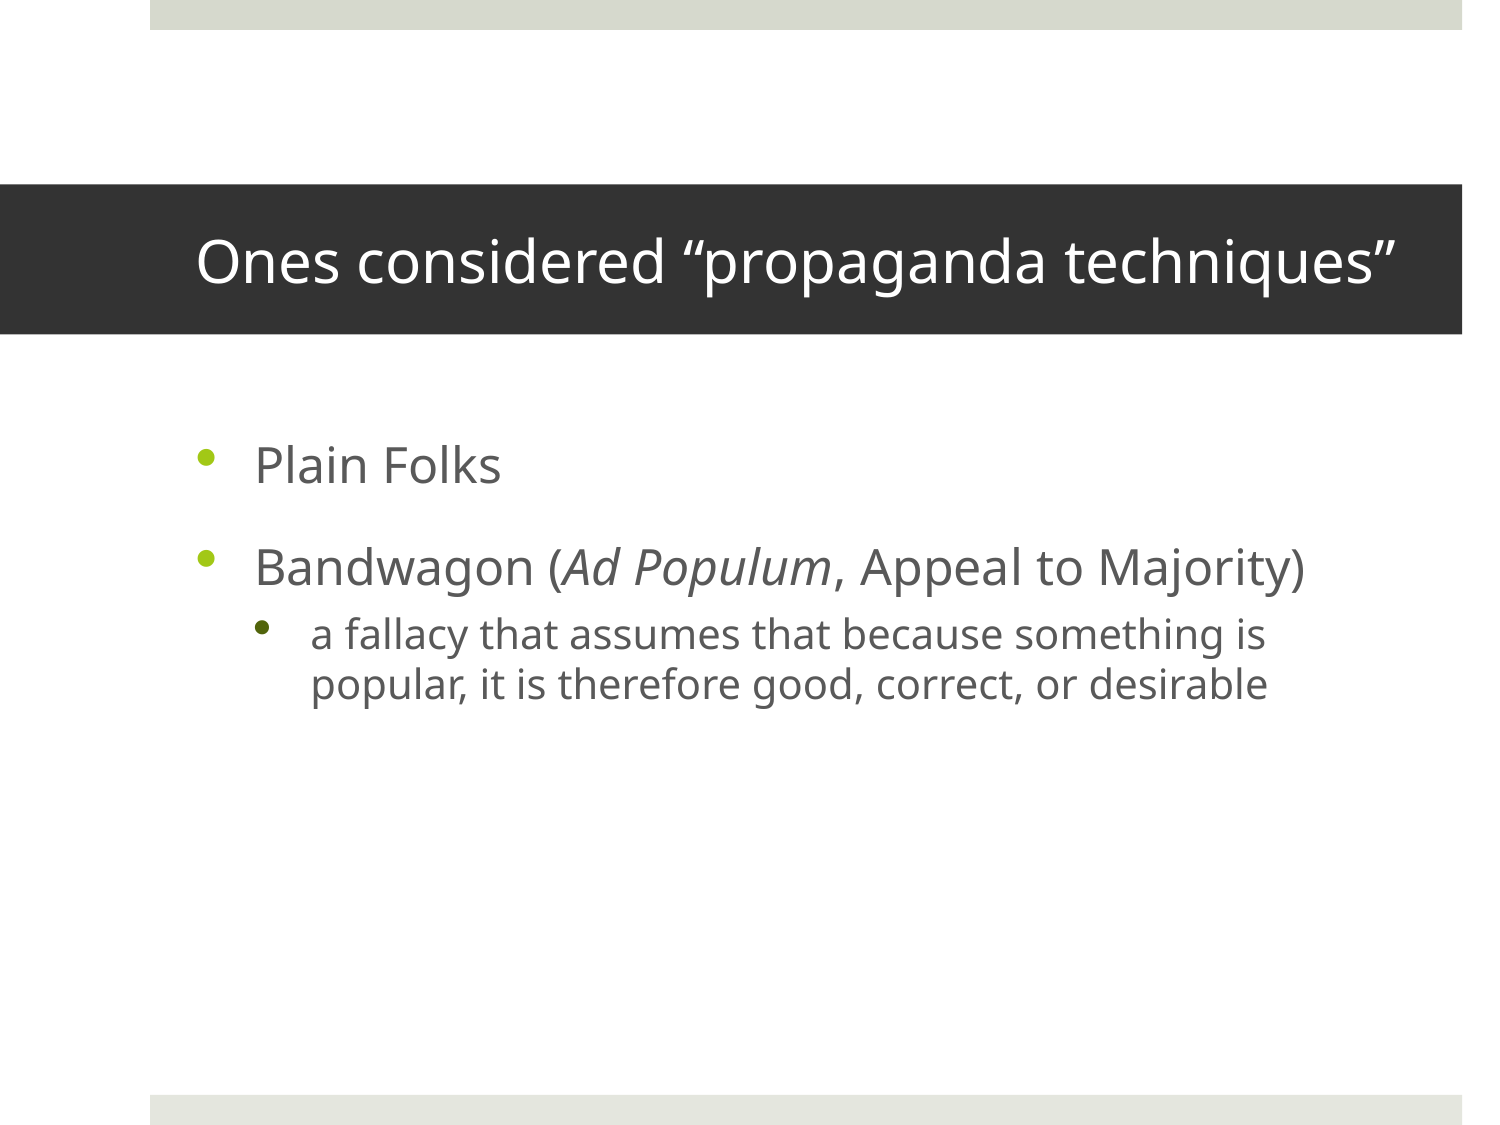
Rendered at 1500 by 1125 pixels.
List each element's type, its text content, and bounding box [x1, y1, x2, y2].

title Ones considered “propaganda techniques” [0, 184, 1463, 335]
list Plain Folks Bandwagon (Ad Populum, Appeal to Majority) a fallacy that assumes that because something is popular, it is therefore good, correct, or desirable [182, 425, 1432, 1028]
